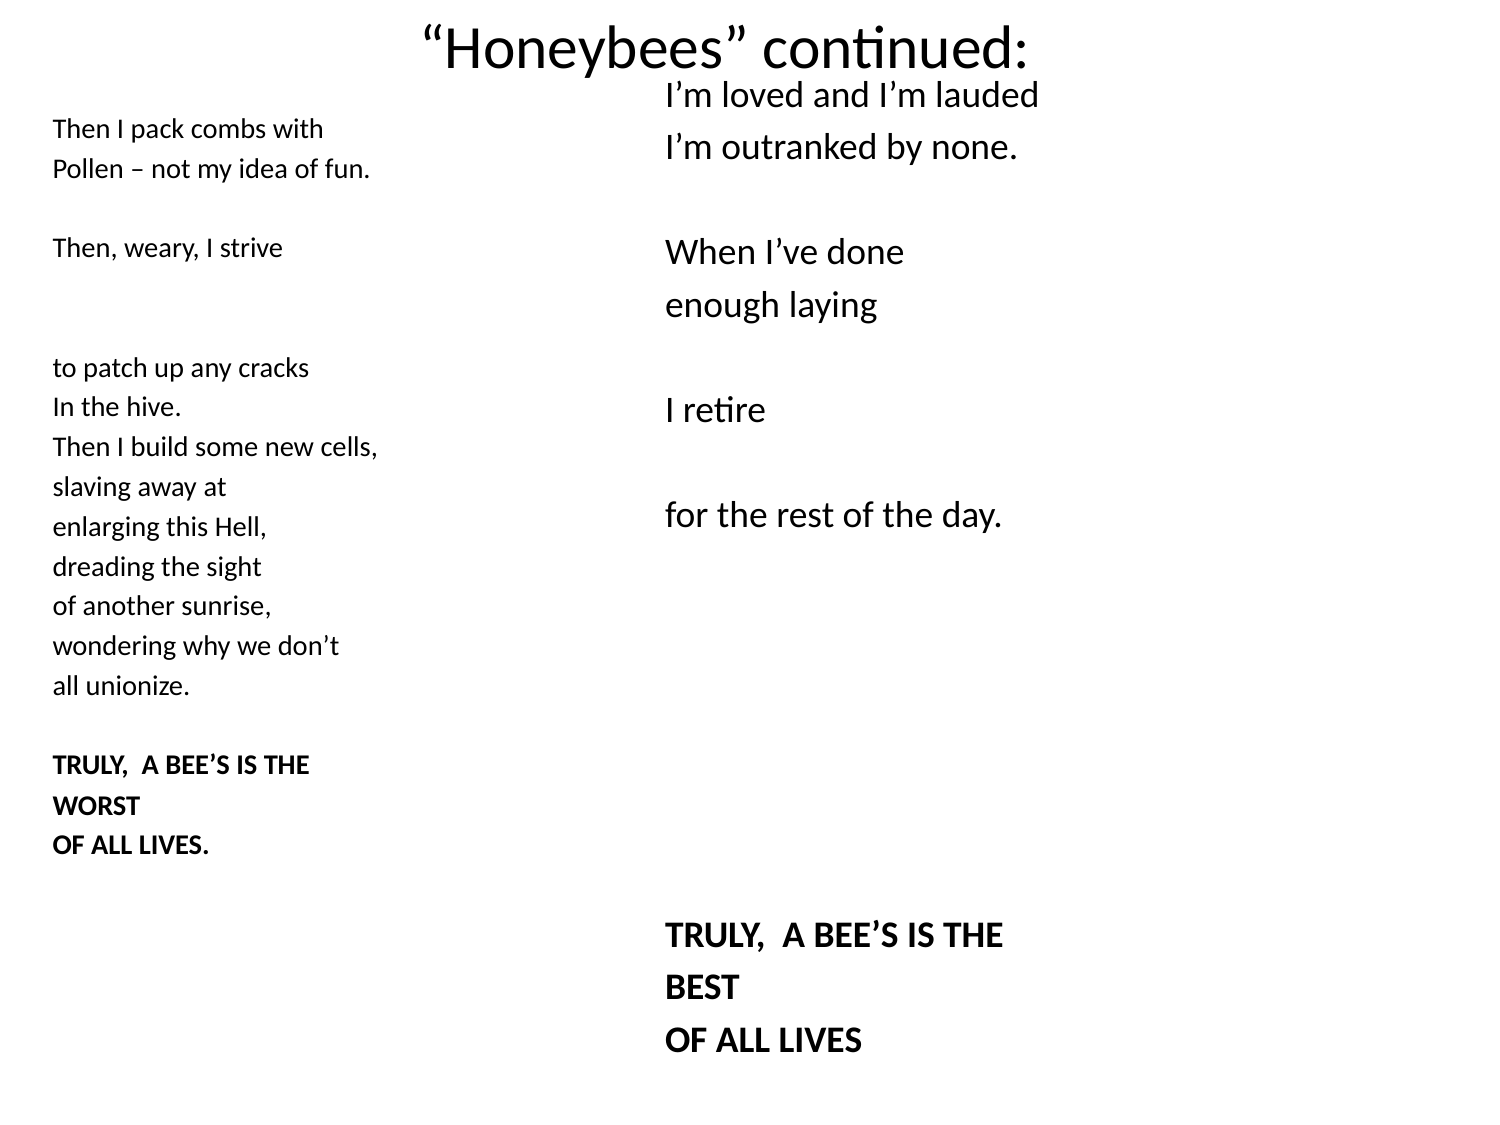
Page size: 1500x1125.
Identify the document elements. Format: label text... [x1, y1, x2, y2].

list I’m loved and I’m lauded I’m outranked by none. When I’ve done enough laying I retire for the rest of the day. TRULY, A BEE’S IS THE BEST OF ALL LIVES [650, 62, 1313, 950]
list Then I pack combs with Pollen – not my idea of fun. Then, weary, I strive to patch up any cracks In the hive. Then I build some new cells, slaving away at enlarging this Hell, dreading the sight of another sunrise, wondering why we don’t all unionize. TRULY, A BEE’S IS THE WORST OF ALL LIVES. [37, 62, 650, 950]
title “Honeybees” continued: [50, 0, 1400, 163]
